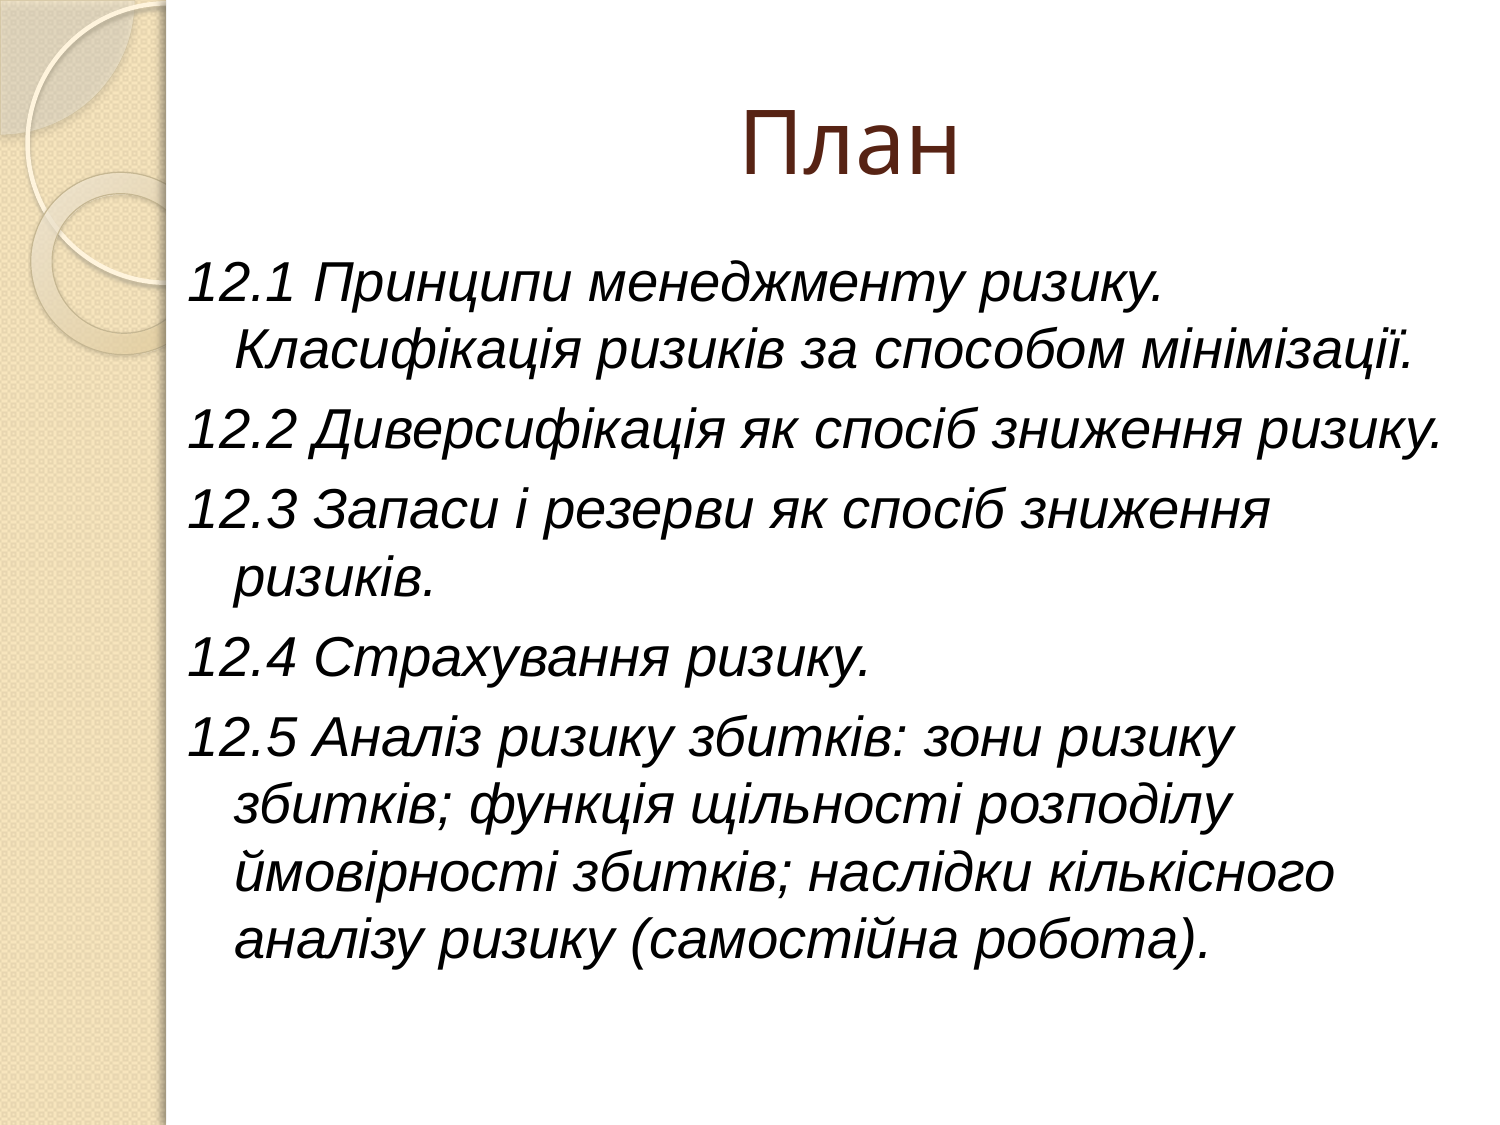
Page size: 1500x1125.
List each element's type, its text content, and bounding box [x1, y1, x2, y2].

title План [235, 45, 1466, 233]
list 12.1 Принципи менеджменту ризику. Класифікація ризиків за способом мінімізації. 12.2 Диверсифікація як спосіб зниження ризику. 12.3 Запаси і резерви як спосіб зниження ризиків. 12.4 Страхування ризику. 12.5 Аналіз ризику збитків: зони ризику збитків; функція щільності розподілу ймовірності збитків; наслідки кількісного аналізу ризику (самостійна робота). [159, 237, 1466, 1025]
